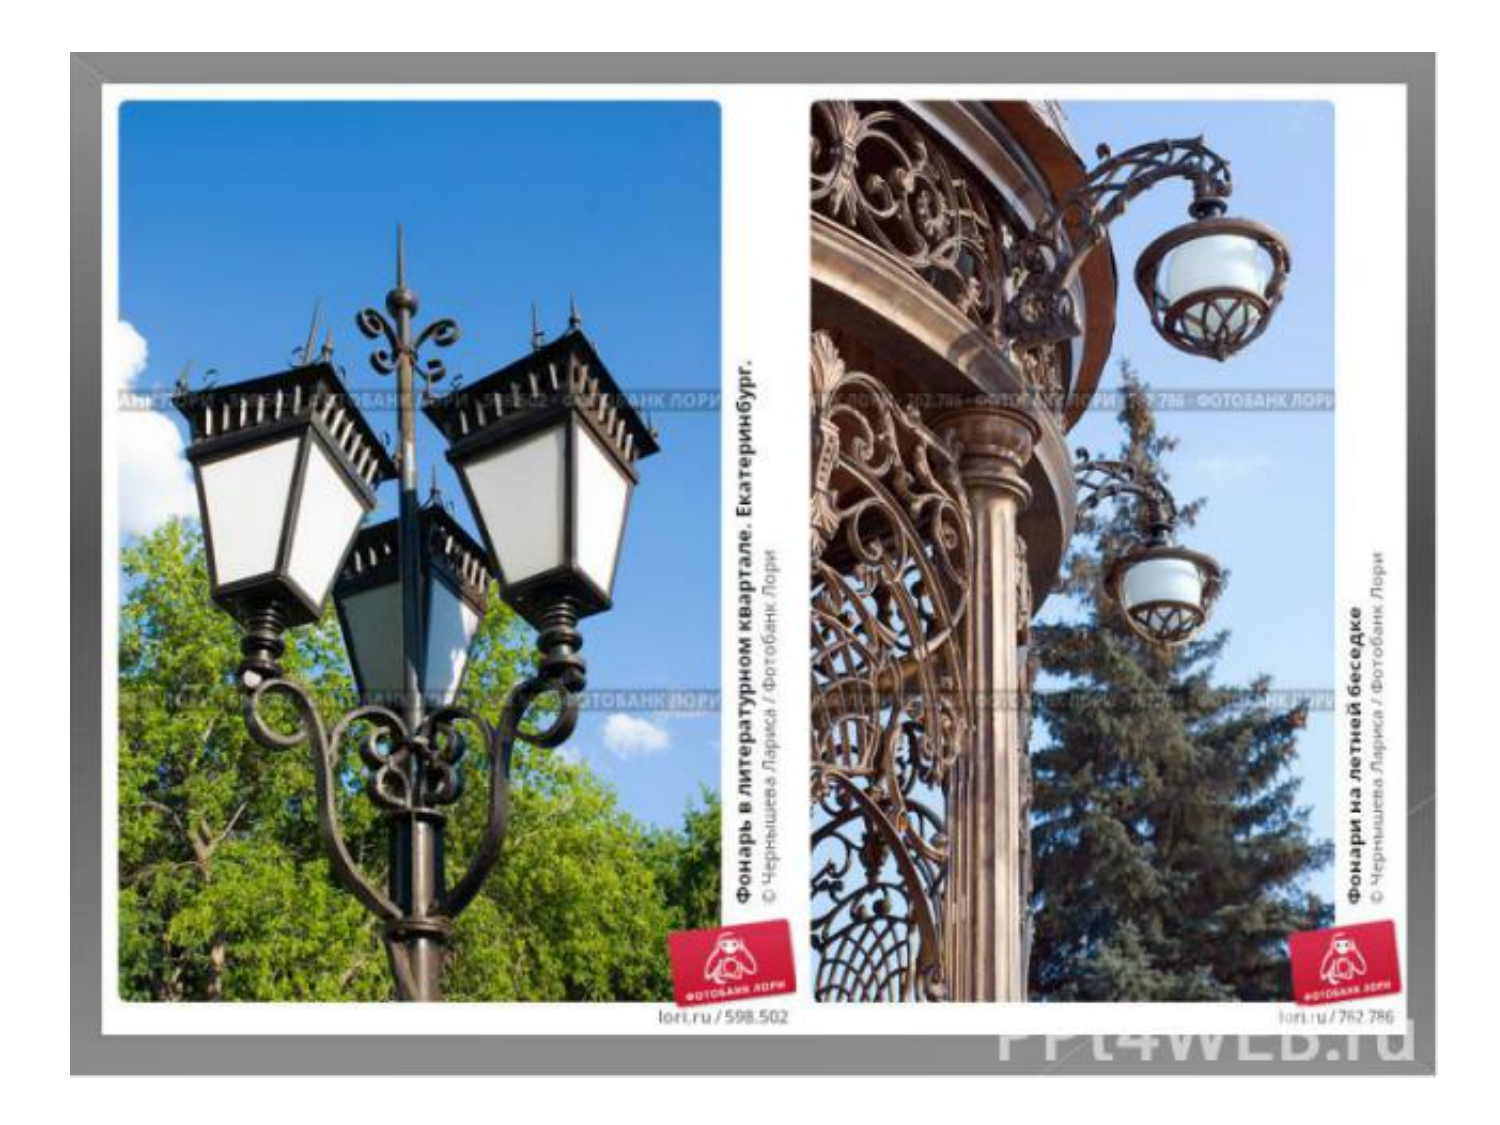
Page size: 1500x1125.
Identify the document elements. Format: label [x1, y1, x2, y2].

picture [70, 52, 1438, 1079]
